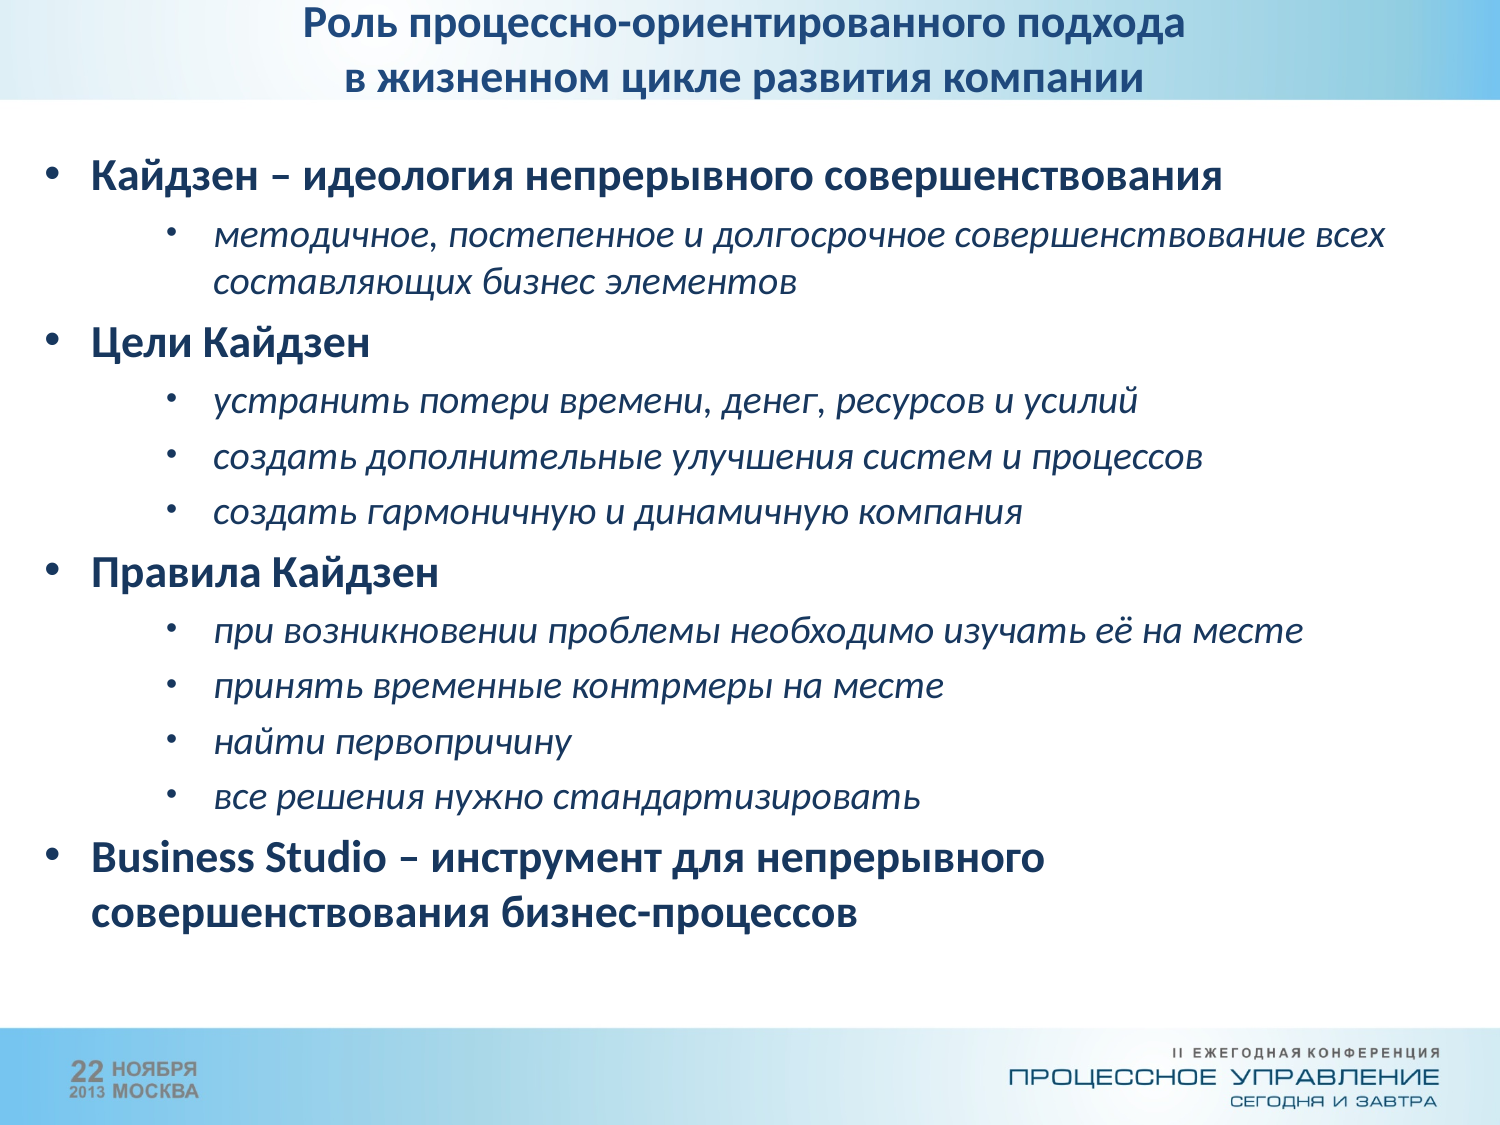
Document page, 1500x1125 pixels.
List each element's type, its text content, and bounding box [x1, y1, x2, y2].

list Кайдзен – идеология непрерывного совершенствования методичное, постепенное и долгосрочное совершенствование всех составляющих бизнес элементов Цели Кайдзен устранить потери времени, денег, ресурсов и усилий создать дополнительные улучшения систем и процессов создать гармоничную и динамичную компания Правила Кайдзен при возникновении проблемы необходимо изучать её на месте принять временные контрмеры на месте найти первопричину все решения нужно стандартизировать Business Studio – инструмент для непрерывного совершенствования бизнес-процессов [29, 137, 1471, 988]
list Роль процессно-ориентированного подхода в жизненном цикле развития компании [29, 0, 1471, 90]
picture [0, 0, 1500, 1125]
